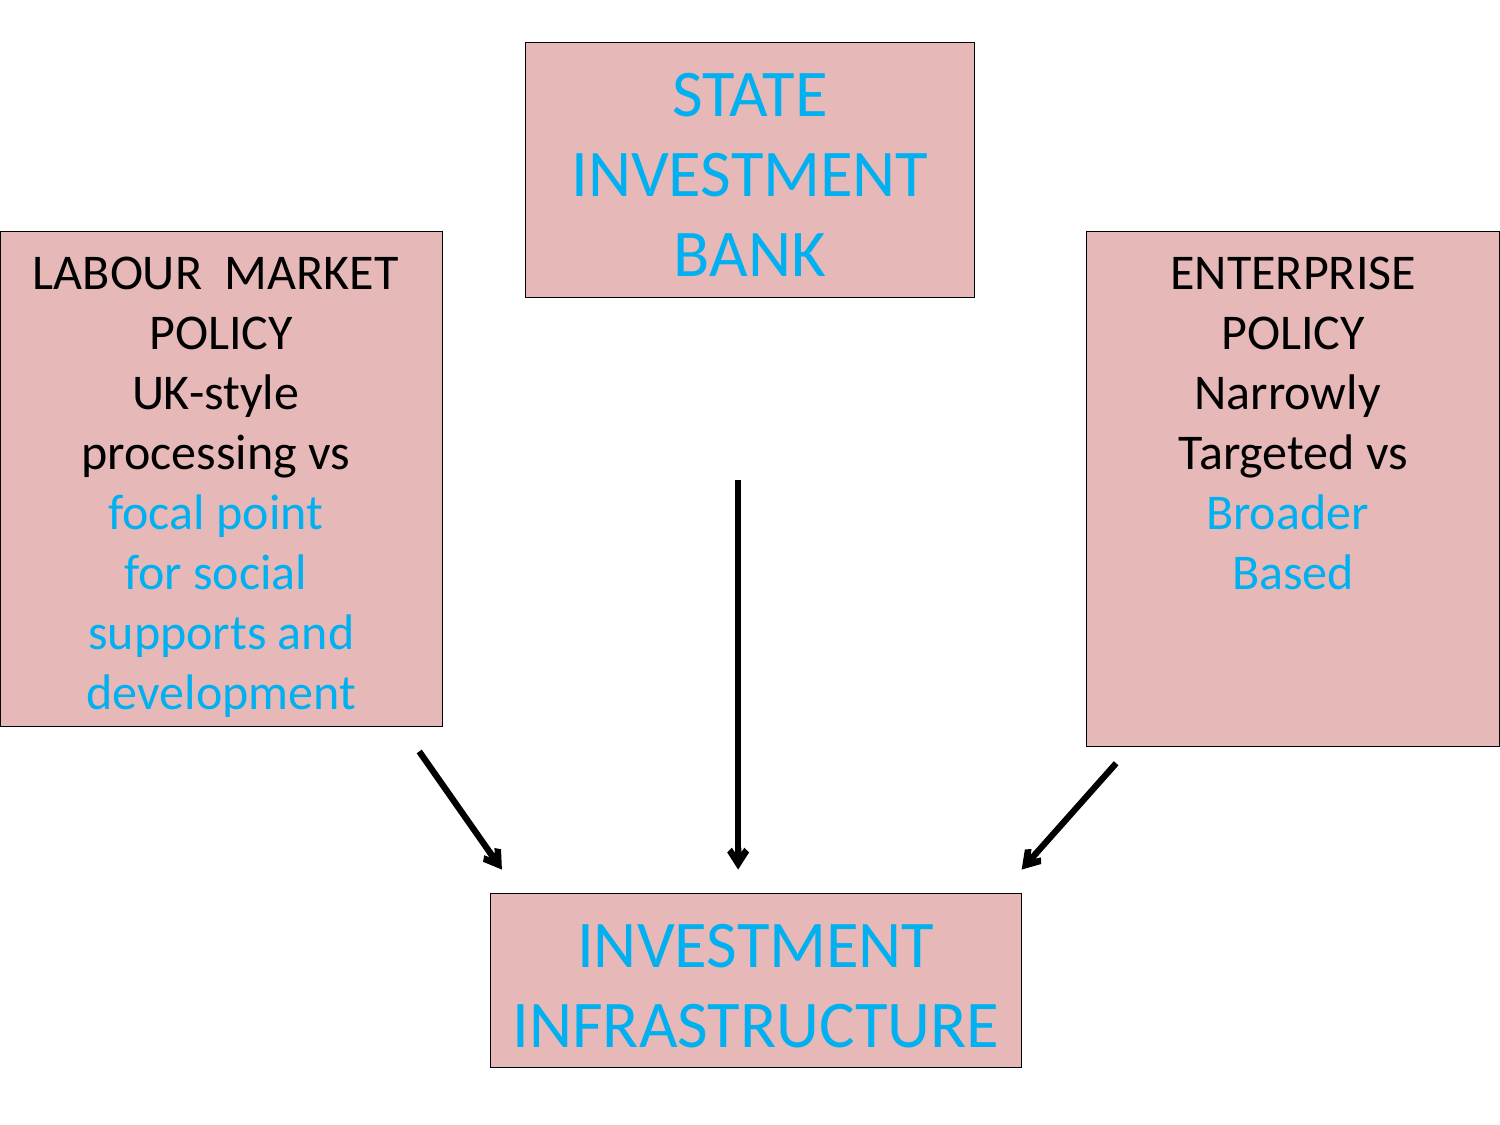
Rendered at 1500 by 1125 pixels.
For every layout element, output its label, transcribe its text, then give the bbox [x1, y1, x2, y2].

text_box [1021, 762, 1117, 870]
text_box STATE INVESTMENT BANK [525, 42, 975, 298]
text_box LABOUR MARKET POLICY UK-style processing vs focal point for social supports and development [0, 231, 443, 727]
text_box ENTERPRISE POLICY Narrowly Targeted vs Broader Based [1086, 231, 1500, 747]
text_box INVESTMENT INFRASTRUCTURE [490, 893, 1022, 1068]
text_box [418, 751, 503, 870]
